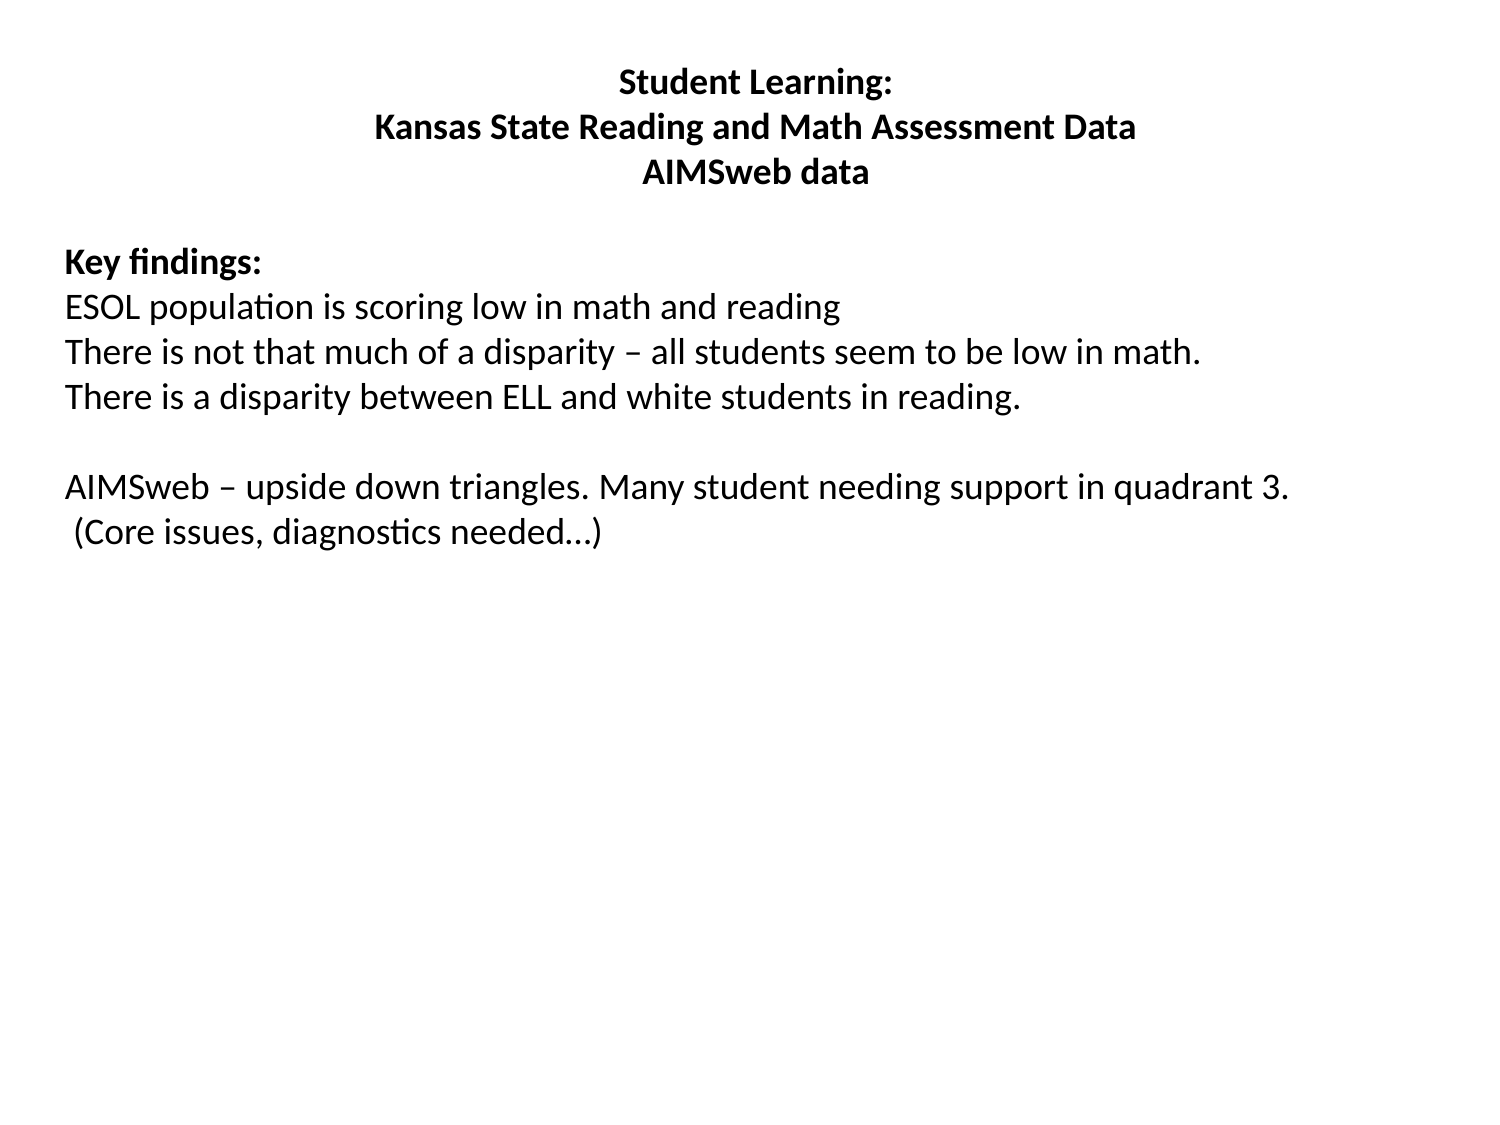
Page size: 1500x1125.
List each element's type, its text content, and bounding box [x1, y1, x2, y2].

text_box Student Learning: Kansas State Reading and Math Assessment Data AIMSweb data Key findings: ESOL population is scoring low in math and reading There is not that much of a disparity – all students seem to be low in math. There is a disparity between ELL and white students in reading. AIMSweb – upside down triangles. Many student needing support in quadrant 3. (Core issues, diagnostics needed…) [49, 49, 1463, 650]
